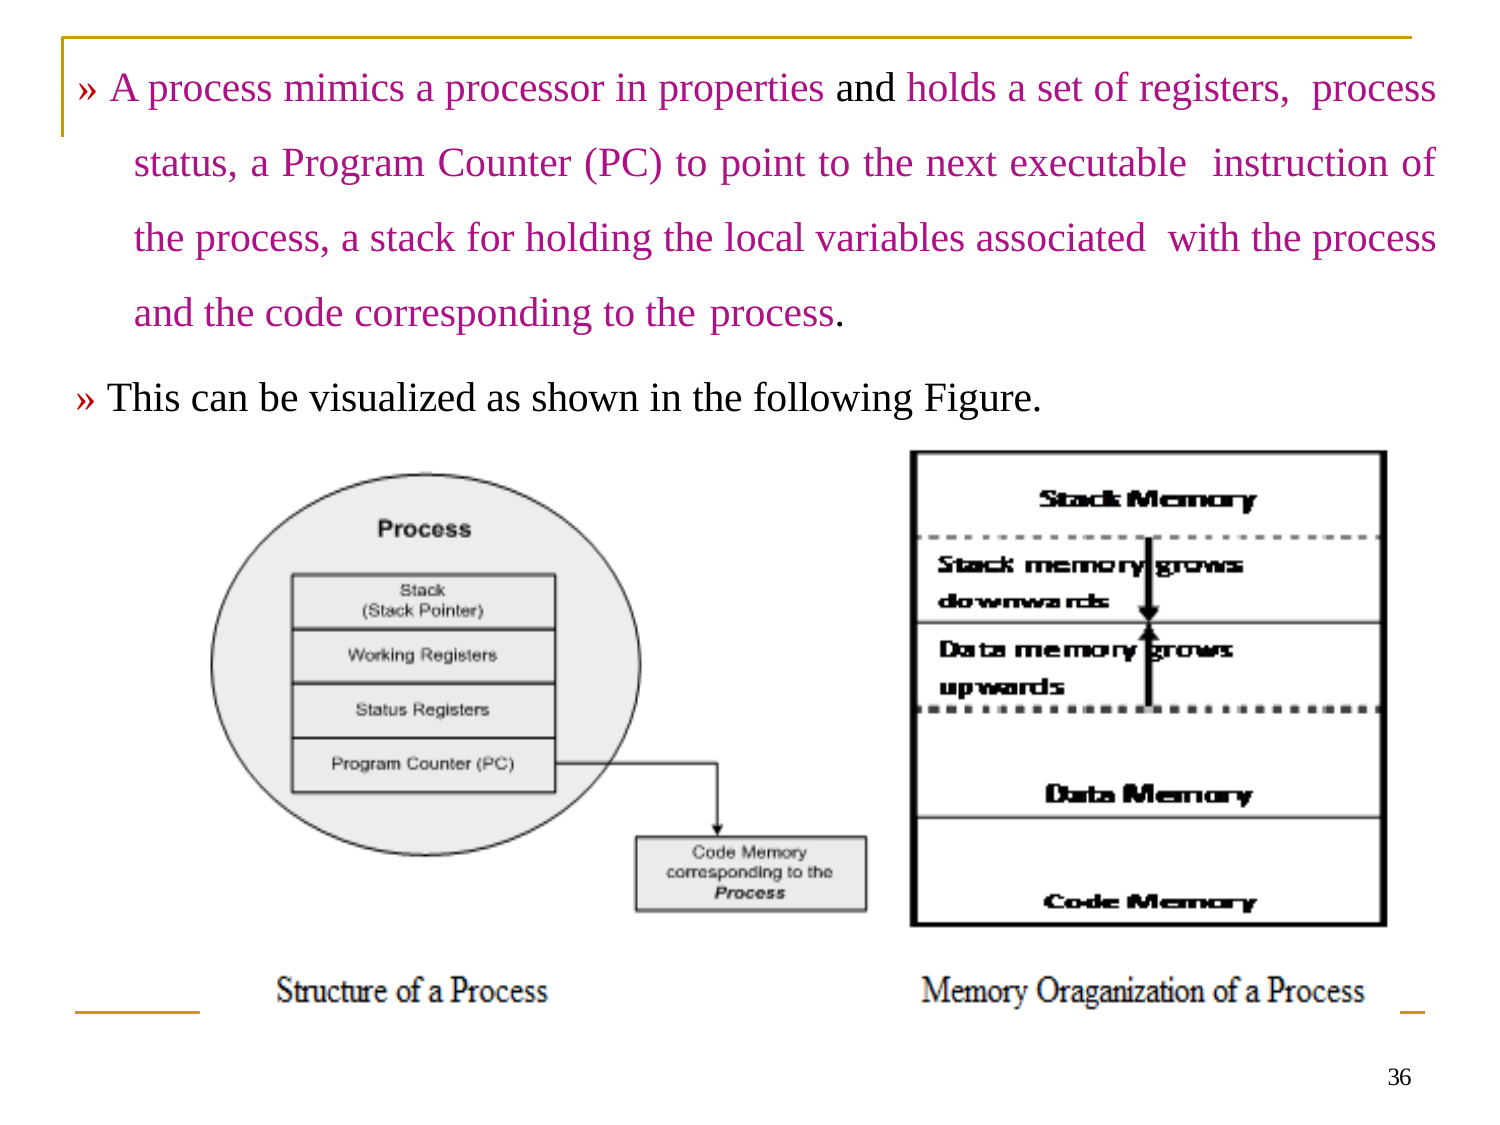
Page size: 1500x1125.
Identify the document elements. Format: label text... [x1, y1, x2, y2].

text_box » A process mimics a processor in properties and holds a set of registers, process status, a Program Counter (PC) to point to the next executable instruction of the process, a stack for holding the local variables associated with the process and the code corresponding to the process. » This can be visualized as shown in the following Figure. [75, 32, 1438, 420]
text_box [199, 437, 1400, 1038]
slide_number 36 [1381, 1061, 1417, 1125]
